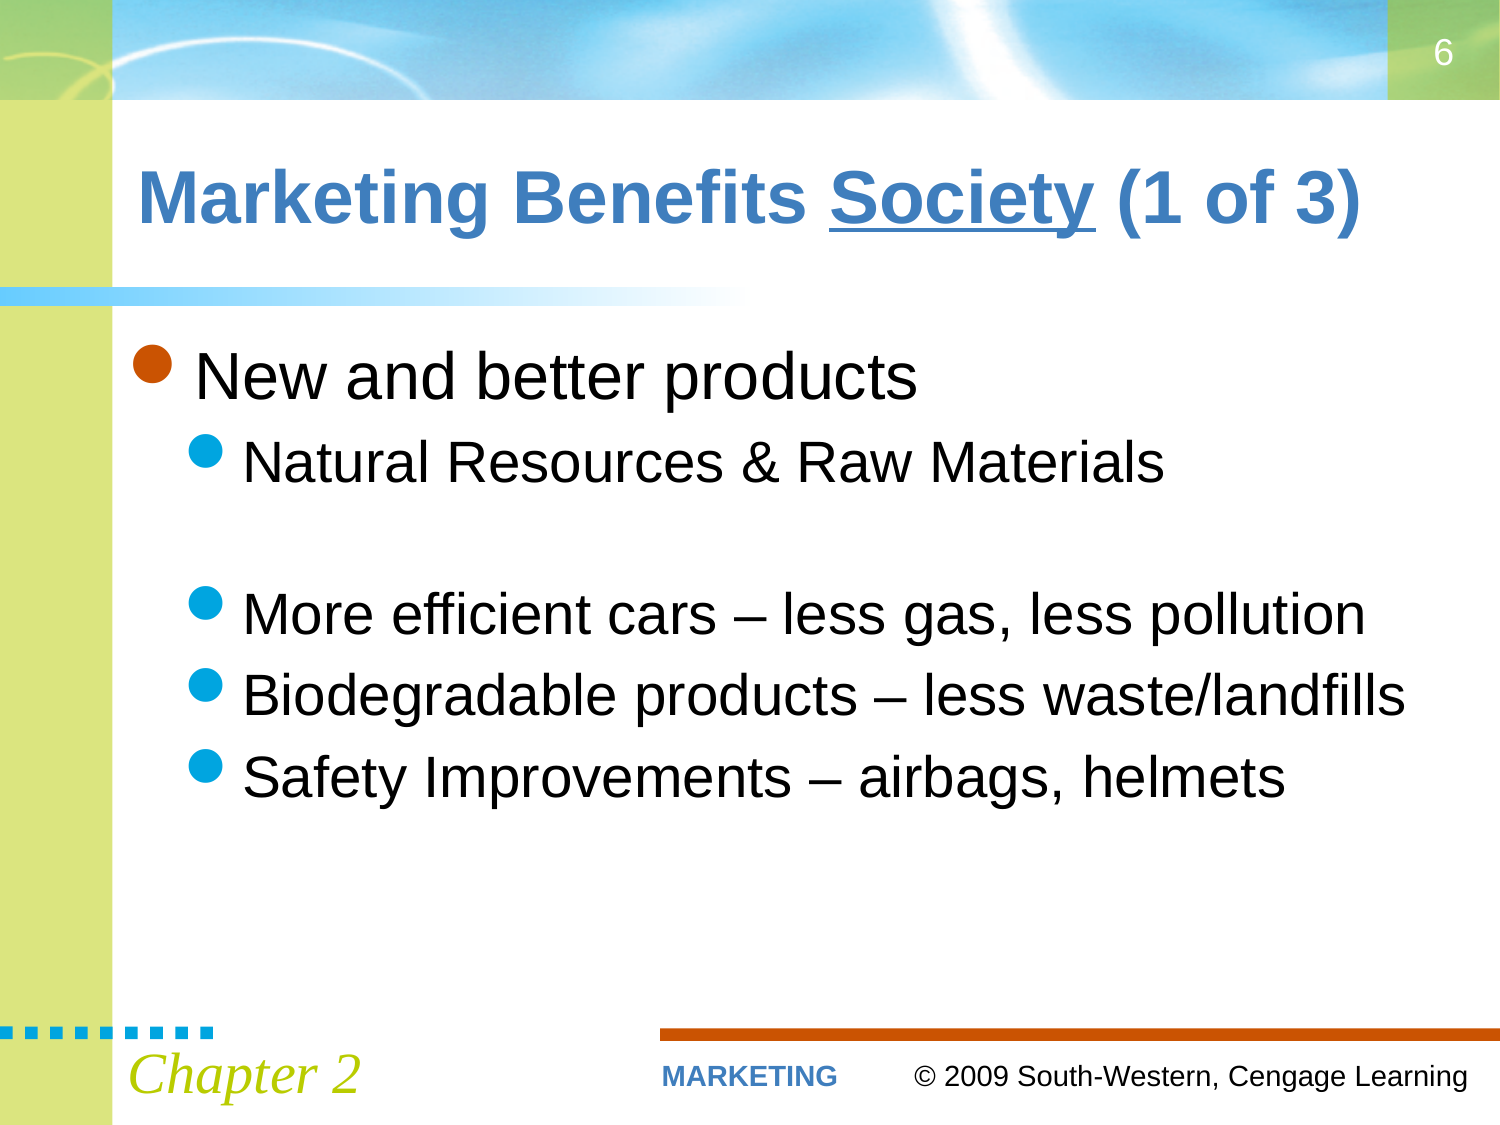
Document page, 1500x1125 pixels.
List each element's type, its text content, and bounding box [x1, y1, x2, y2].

footer Chapter 2 [112, 1012, 638, 1113]
title Marketing Benefits Society (1 of 3) [112, 99, 1388, 288]
slide_number 6 [1387, 0, 1500, 101]
list New and better products Natural Resources & Raw Materials More efficient cars – less gas, less pollution Biodegradable products – less waste/landfills Safety Improvements – airbags, helmets [112, 324, 1463, 1001]
